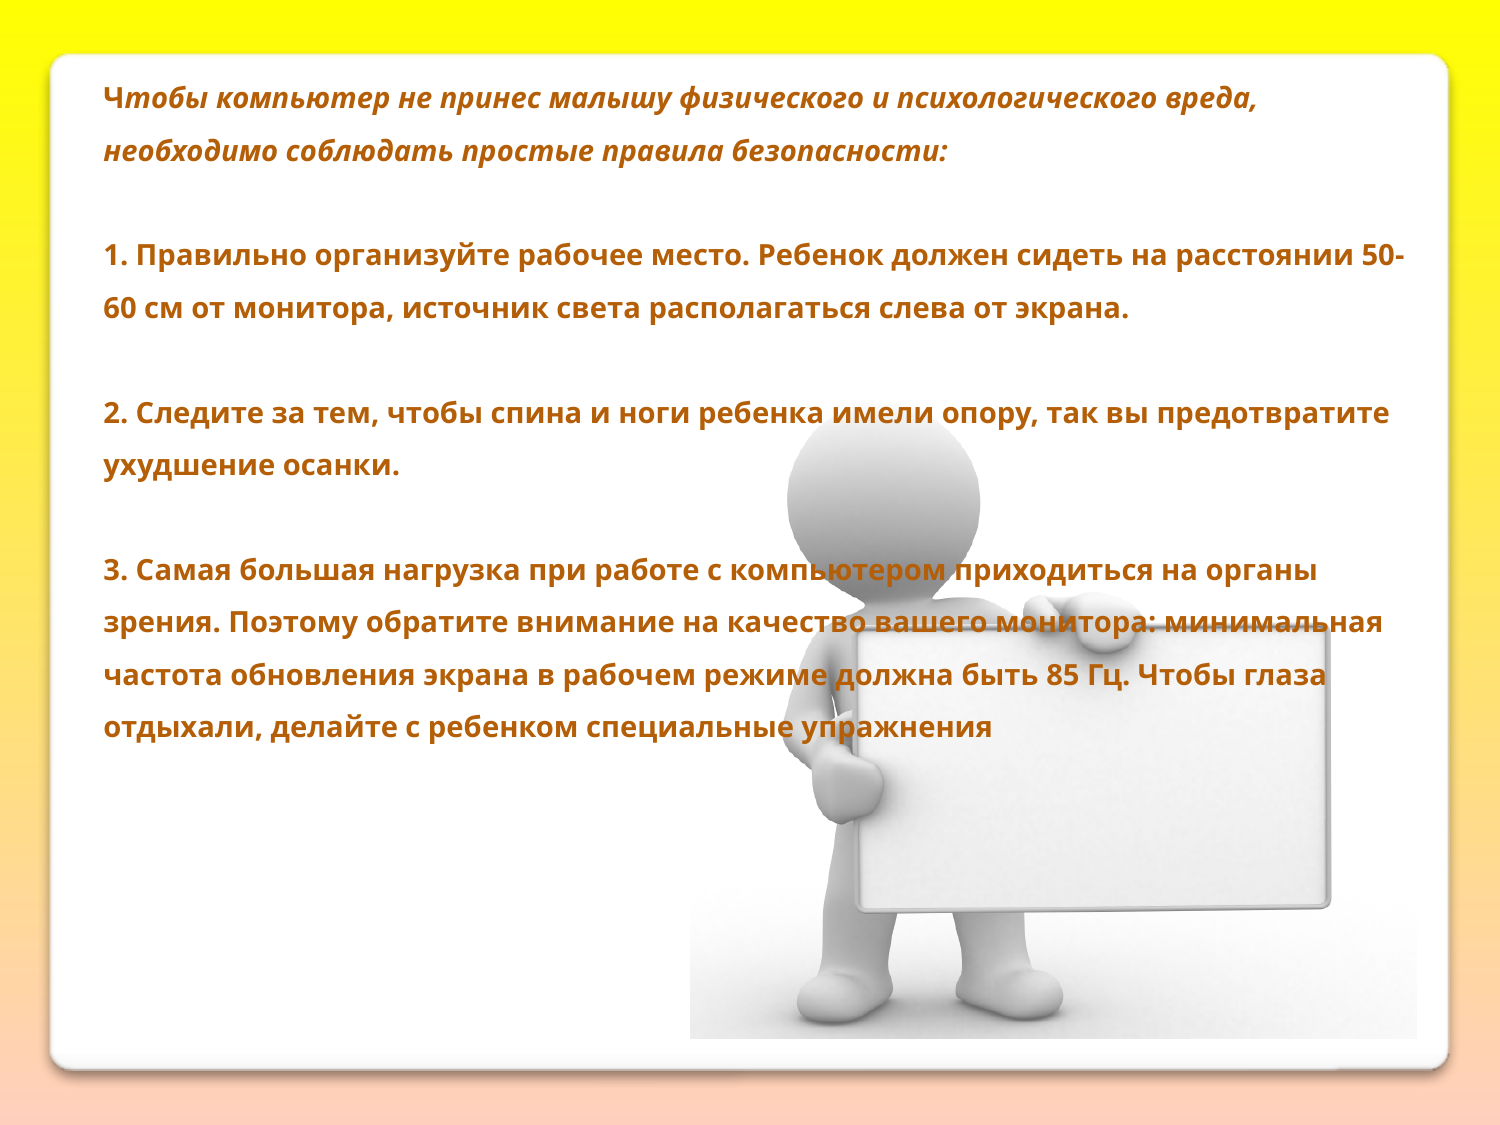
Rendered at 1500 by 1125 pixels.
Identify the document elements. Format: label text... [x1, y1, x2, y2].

picture [690, 386, 1417, 1039]
text_box Чтобы компьютер не принес малышу физического и психологического вреда, необходимо соблюдать простые правила безопасности: 1. Правильно организуйте рабочее место. Ребенок должен сидеть на расстоянии 50-60 см от монитора, источник света располагаться слева от экрана. 2. Следите за тем, чтобы спина и ноги ребенка имели опору, так вы предотвратите ухудшение осанки. 3. Самая большая нагрузка при работе с компьютером приходиться на органы зрения. Поэтому обратите внимание на качество вашего монитора: минимальная частота обновления экрана в рабочем режиме должна быть 85 Гц. Чтобы глаза отдыхали, делайте с ребенком специальные упражнения [88, 54, 1424, 796]
